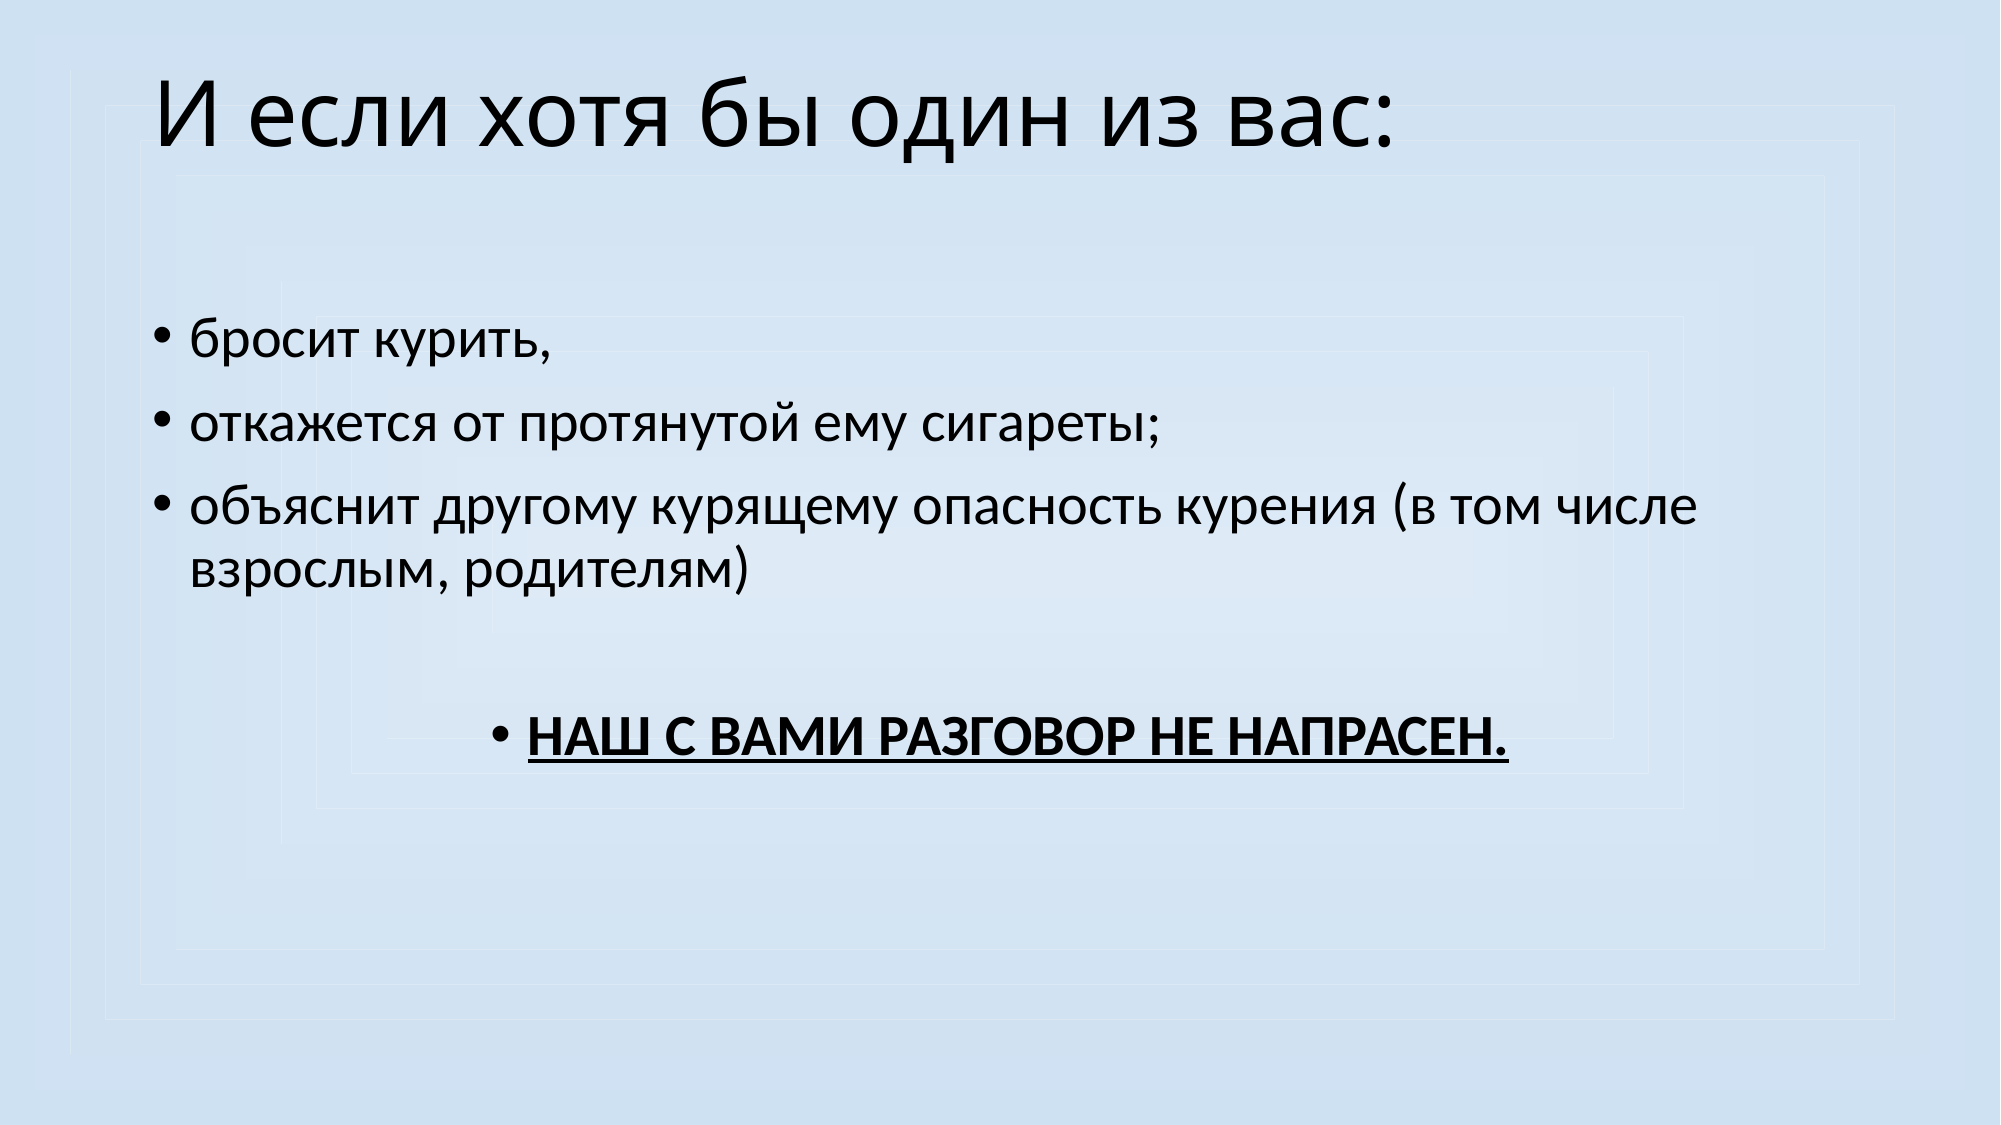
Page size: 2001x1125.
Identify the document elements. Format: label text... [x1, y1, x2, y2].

text_box бросит курить, откажется от протянутой ему сигареты; объяснит другому курящему опасность курения (в том числе взрослым, родителям) НАШ С ВАМИ РАЗГОВОР НЕ НАПРАСЕН. [137, 299, 1863, 1014]
text_box И если хотя бы один из вас: [137, 59, 1863, 278]
